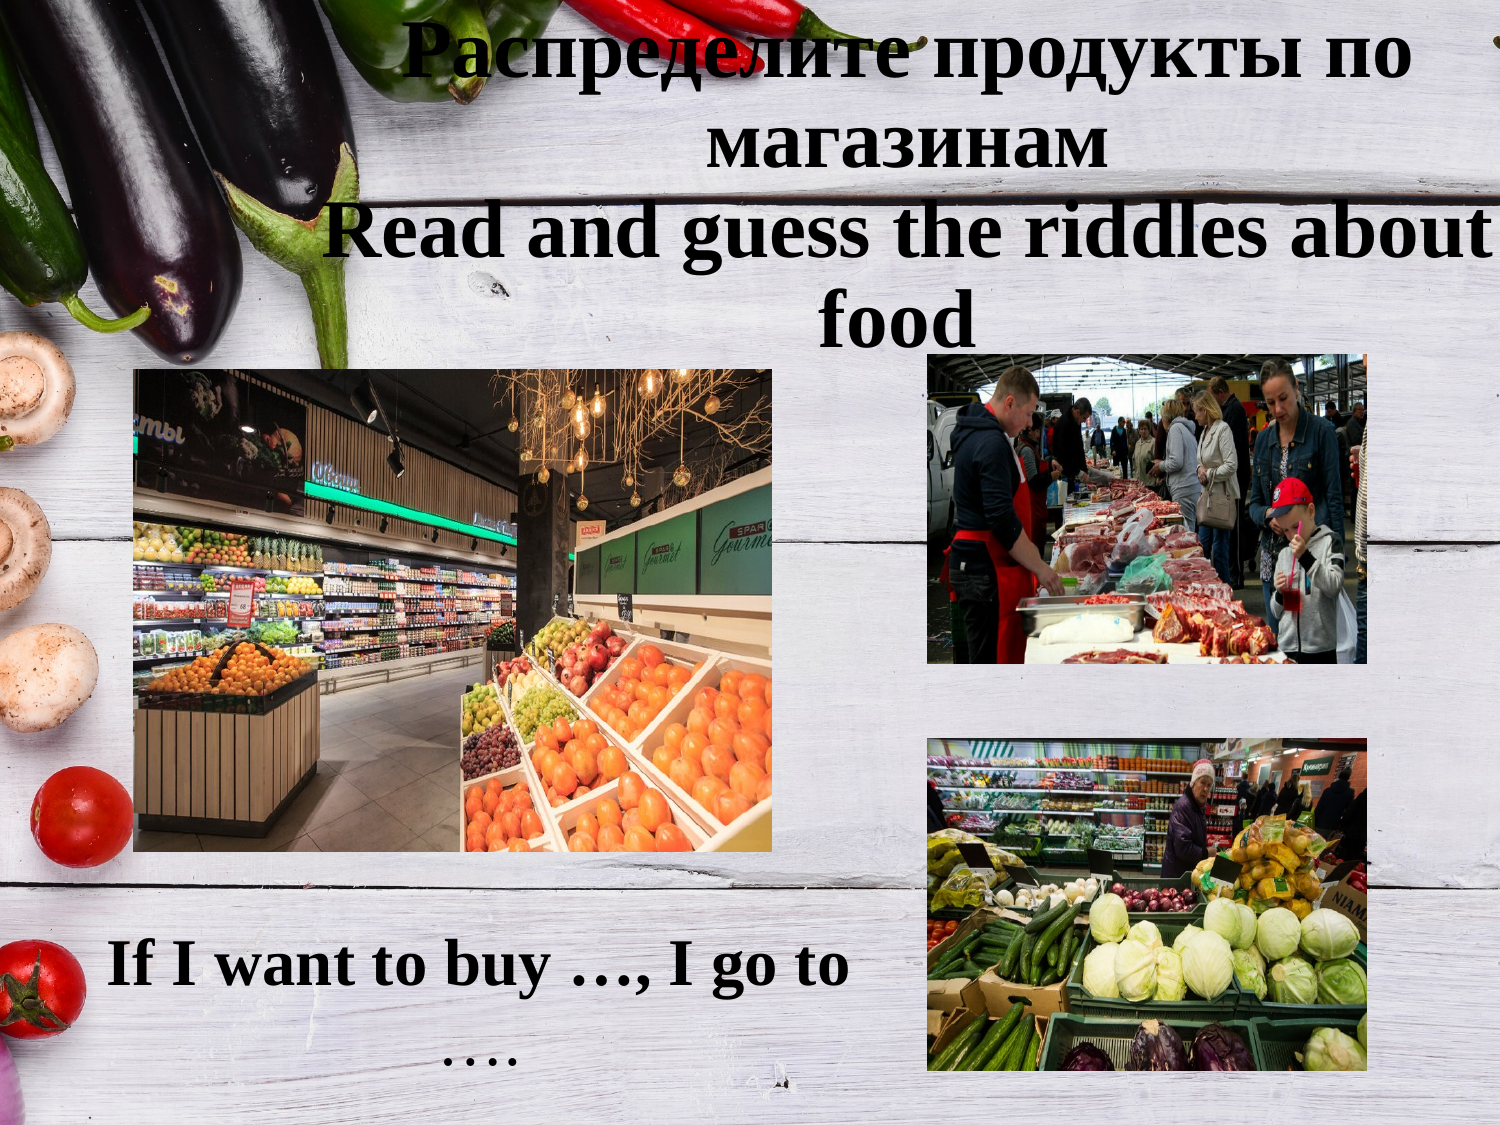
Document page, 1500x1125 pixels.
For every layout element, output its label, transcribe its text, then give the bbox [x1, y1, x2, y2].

text_box If I want to buy …, I go to …. [53, 911, 906, 1086]
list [927, 738, 1367, 1071]
title Распределите продукты по магазинам Read and guess the riddles about food [281, 99, 1500, 272]
picture [0, 0, 1500, 1125]
